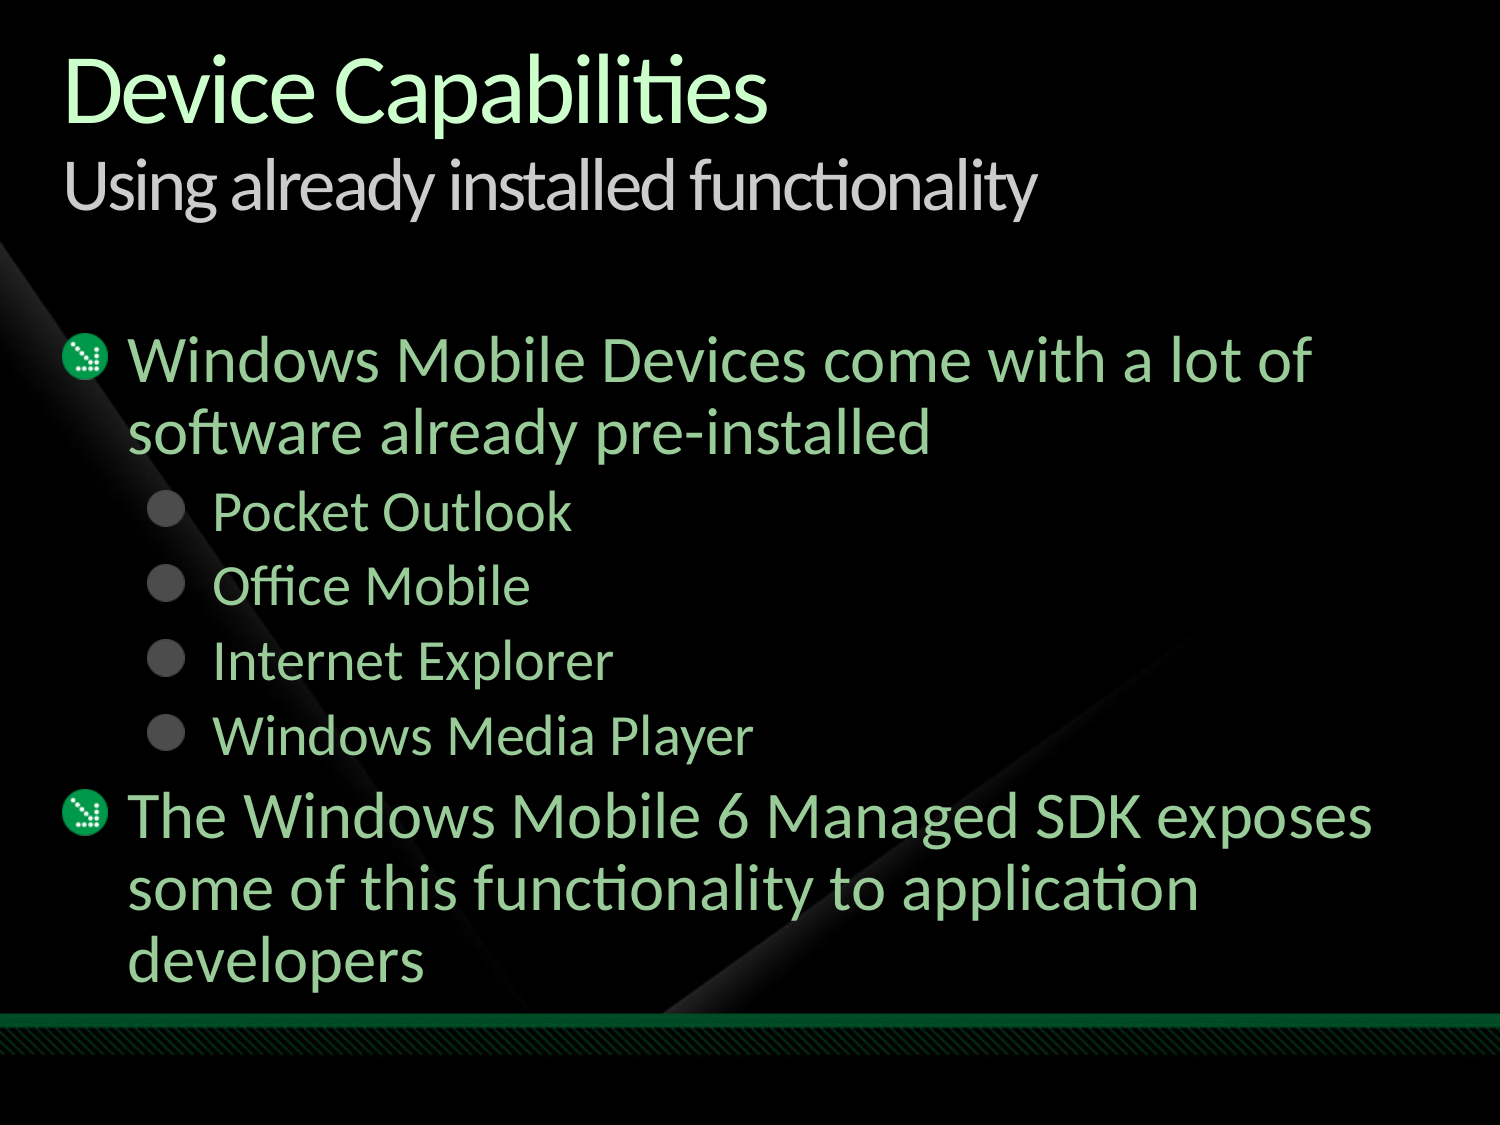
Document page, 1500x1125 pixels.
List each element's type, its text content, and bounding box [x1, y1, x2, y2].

title Device Capabilities Using already installed functionality [62, 37, 1438, 229]
picture [0, 0, 1500, 1125]
list Windows Mobile Devices come with a lot of software already pre-installed Pocket Outlook Office Mobile Internet Explorer Windows Media Player The Windows Mobile 6 Managed SDK exposes some of this functionality to application developers [62, 231, 1438, 980]
